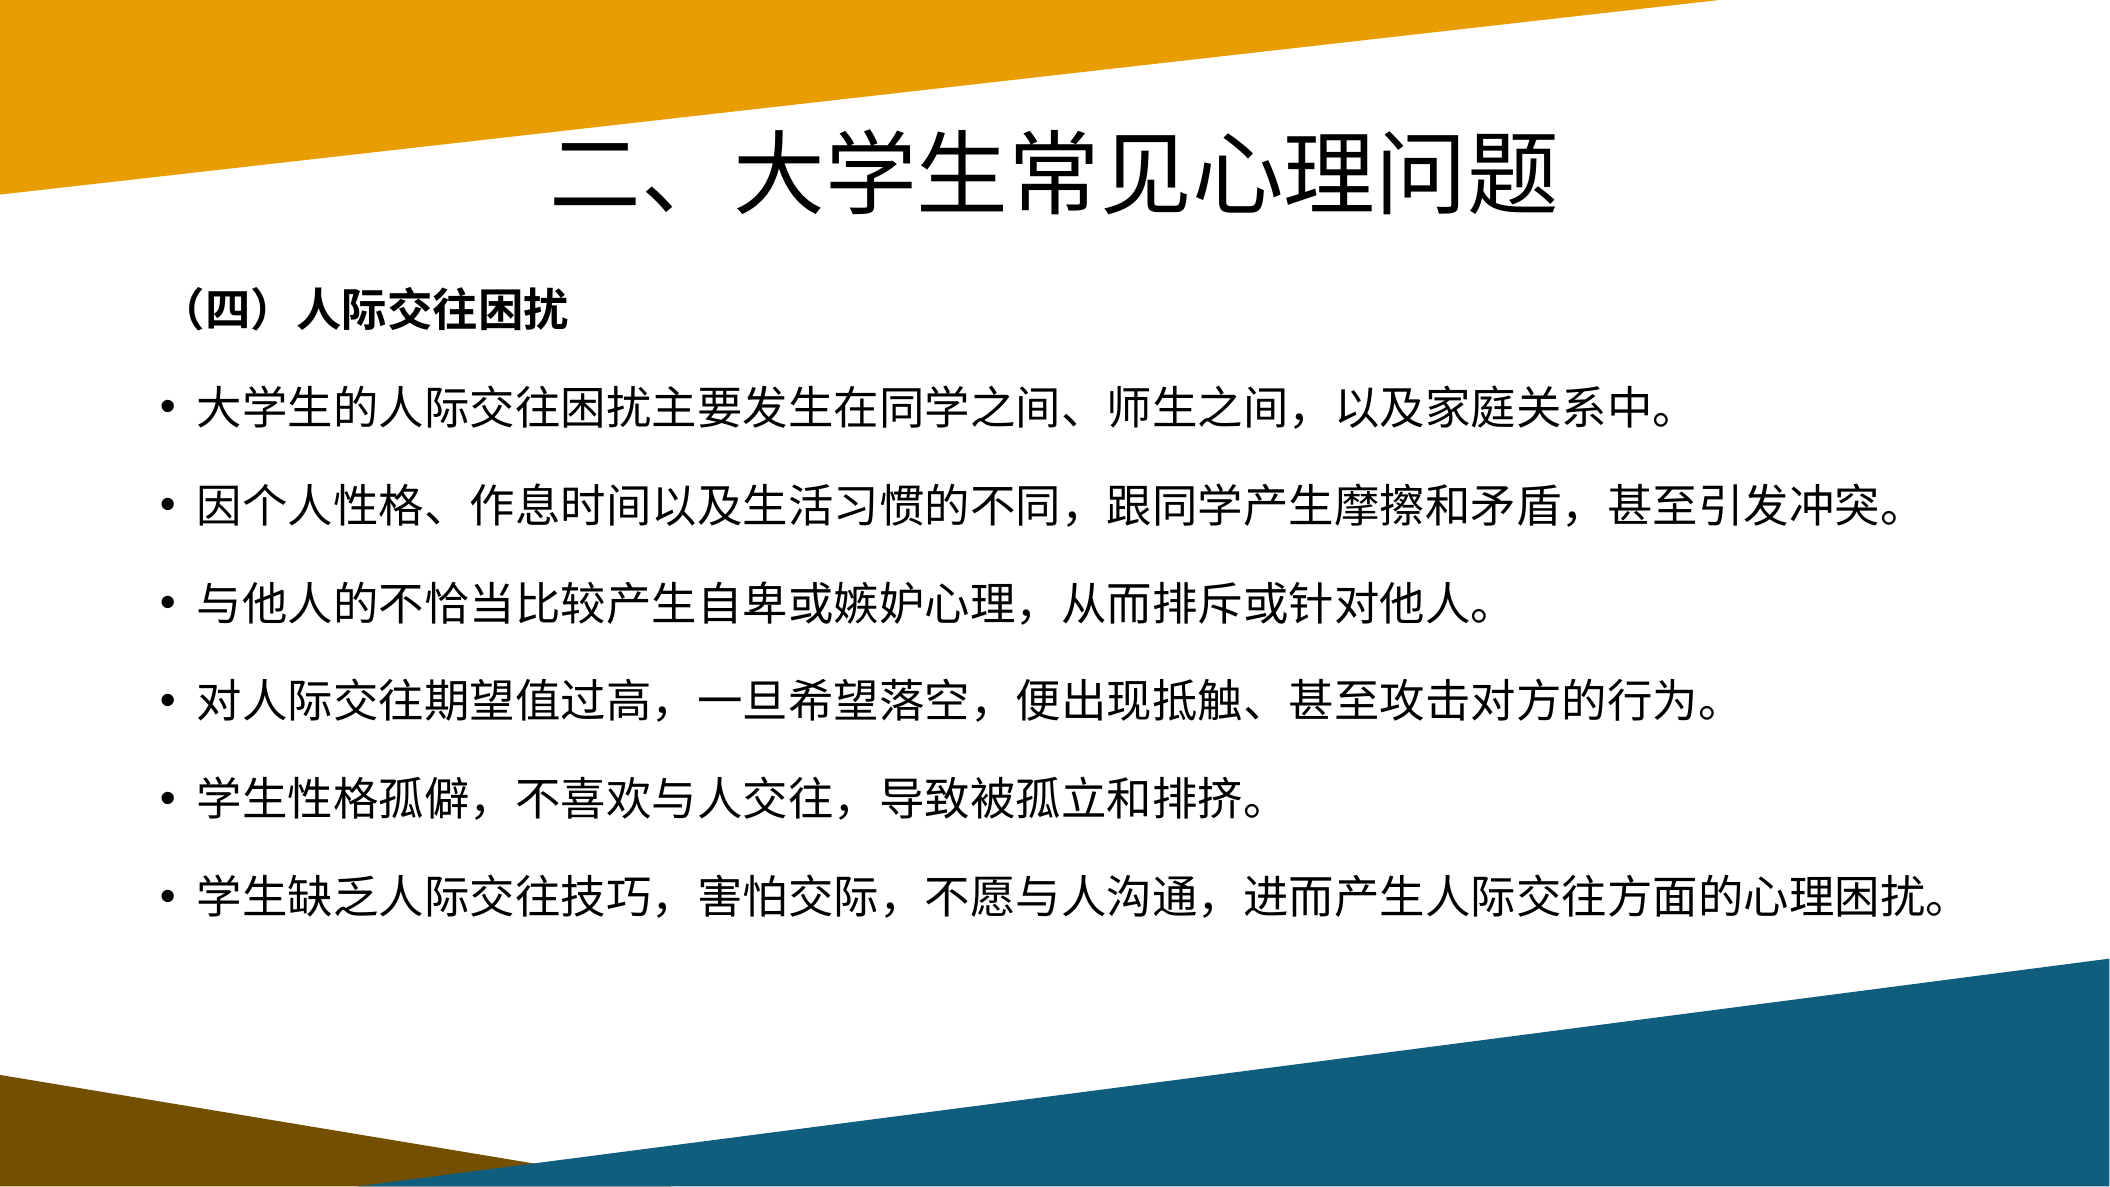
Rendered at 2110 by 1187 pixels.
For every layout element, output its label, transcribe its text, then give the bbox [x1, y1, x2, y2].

list （四）人际交往困扰 大学生的人际交往困扰主要发生在同学之间、师生之间，以及家庭关系中。 因个人性格、作息时间以及生活习惯的不同，跟同学产生摩擦和矛盾，甚至引发冲突。 与他人的不恰当比较产生自卑或嫉妒心理，从而排斥或针对他人。 对人际交往期望值过高，一旦希望落空，便出现抵触、甚至攻击对方的行为。 学生性格孤僻，不喜欢与人交往，导致被孤立和排挤。 学生缺乏人际交往技巧，害怕交际，不愿与人沟通，进而产生人际交往方面的心理困扰。 [145, 246, 1965, 1000]
title 二、大学生常见心理问题 [145, 63, 1965, 246]
